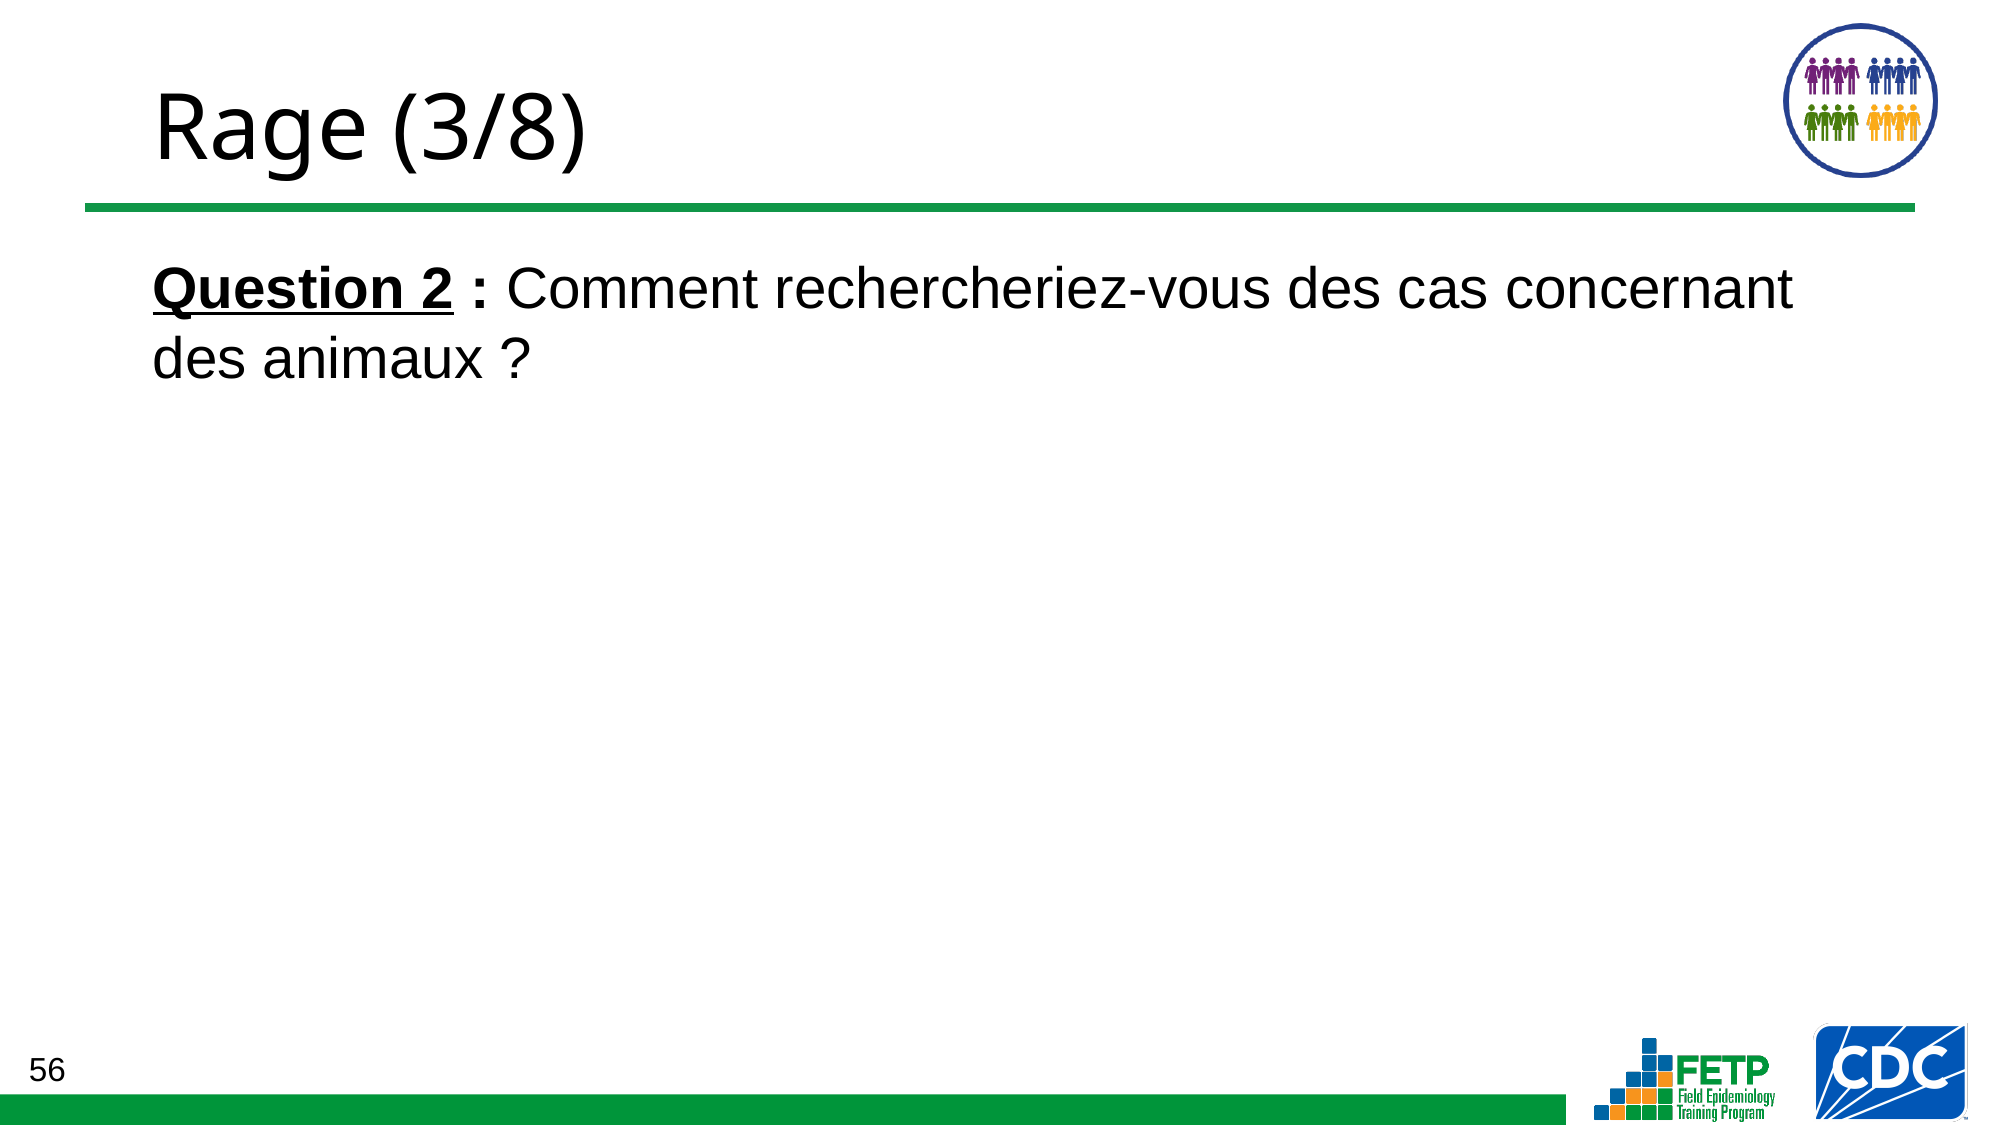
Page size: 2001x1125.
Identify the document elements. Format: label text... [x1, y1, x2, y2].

picture [1783, 23, 1938, 178]
title Rage (3/8) [137, 73, 1738, 205]
picture [1813, 1023, 1968, 1122]
picture [1594, 1038, 1775, 1122]
list Question 2 : Comment rechercheriez-vous des cas concernant des animaux ? [137, 242, 1863, 1004]
